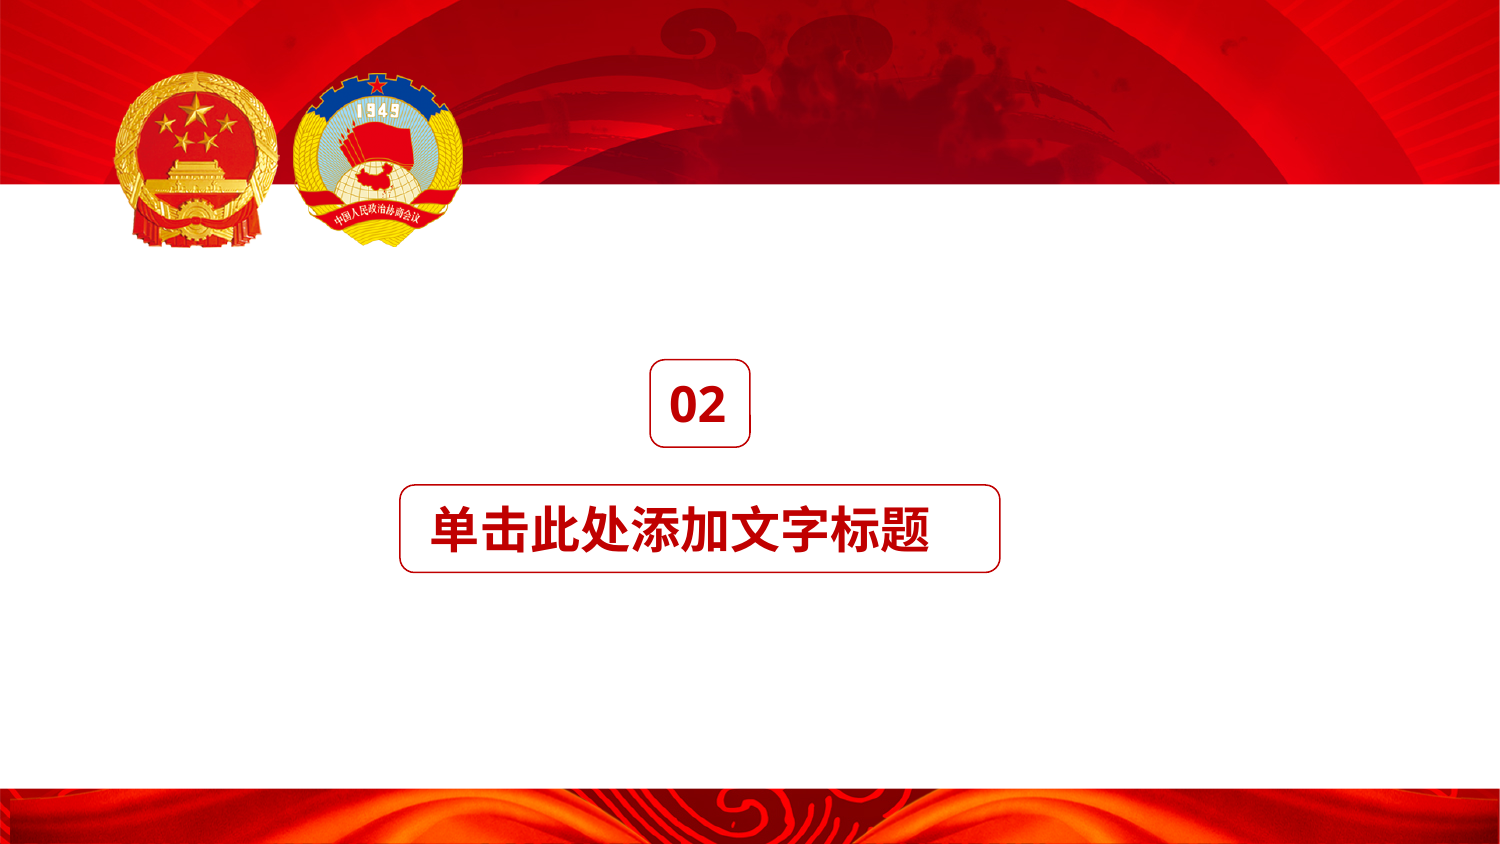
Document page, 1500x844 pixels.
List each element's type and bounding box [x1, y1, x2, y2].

text_box [399, 484, 1001, 573]
text_box [649, 359, 751, 448]
picture [0, 0, 1500, 844]
